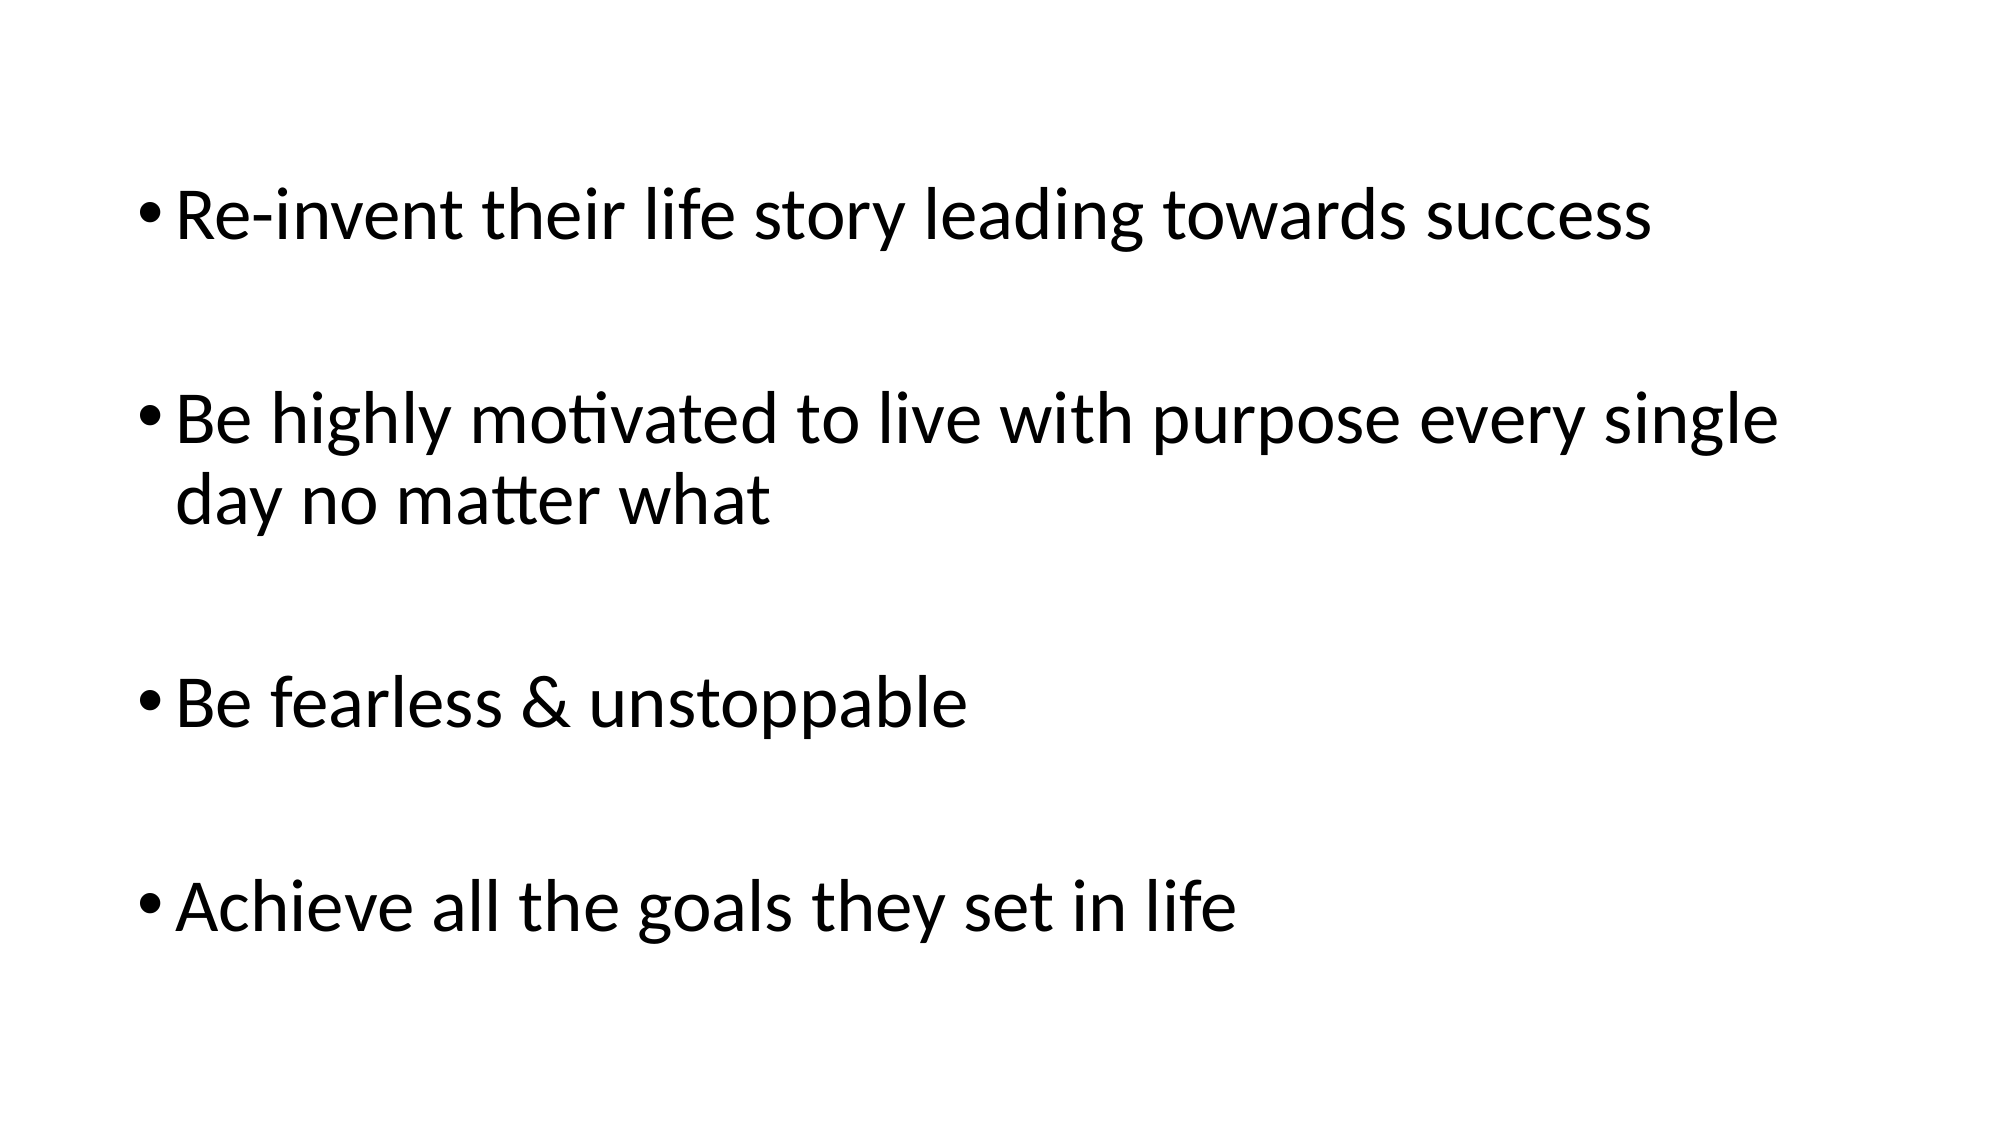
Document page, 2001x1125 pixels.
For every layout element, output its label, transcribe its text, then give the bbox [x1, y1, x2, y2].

list Re-invent their life story leading towards success Be highly motivated to live with purpose every single day no matter what Be fearless & unstoppable Achieve all the goals they set in life [122, 167, 1848, 1080]
